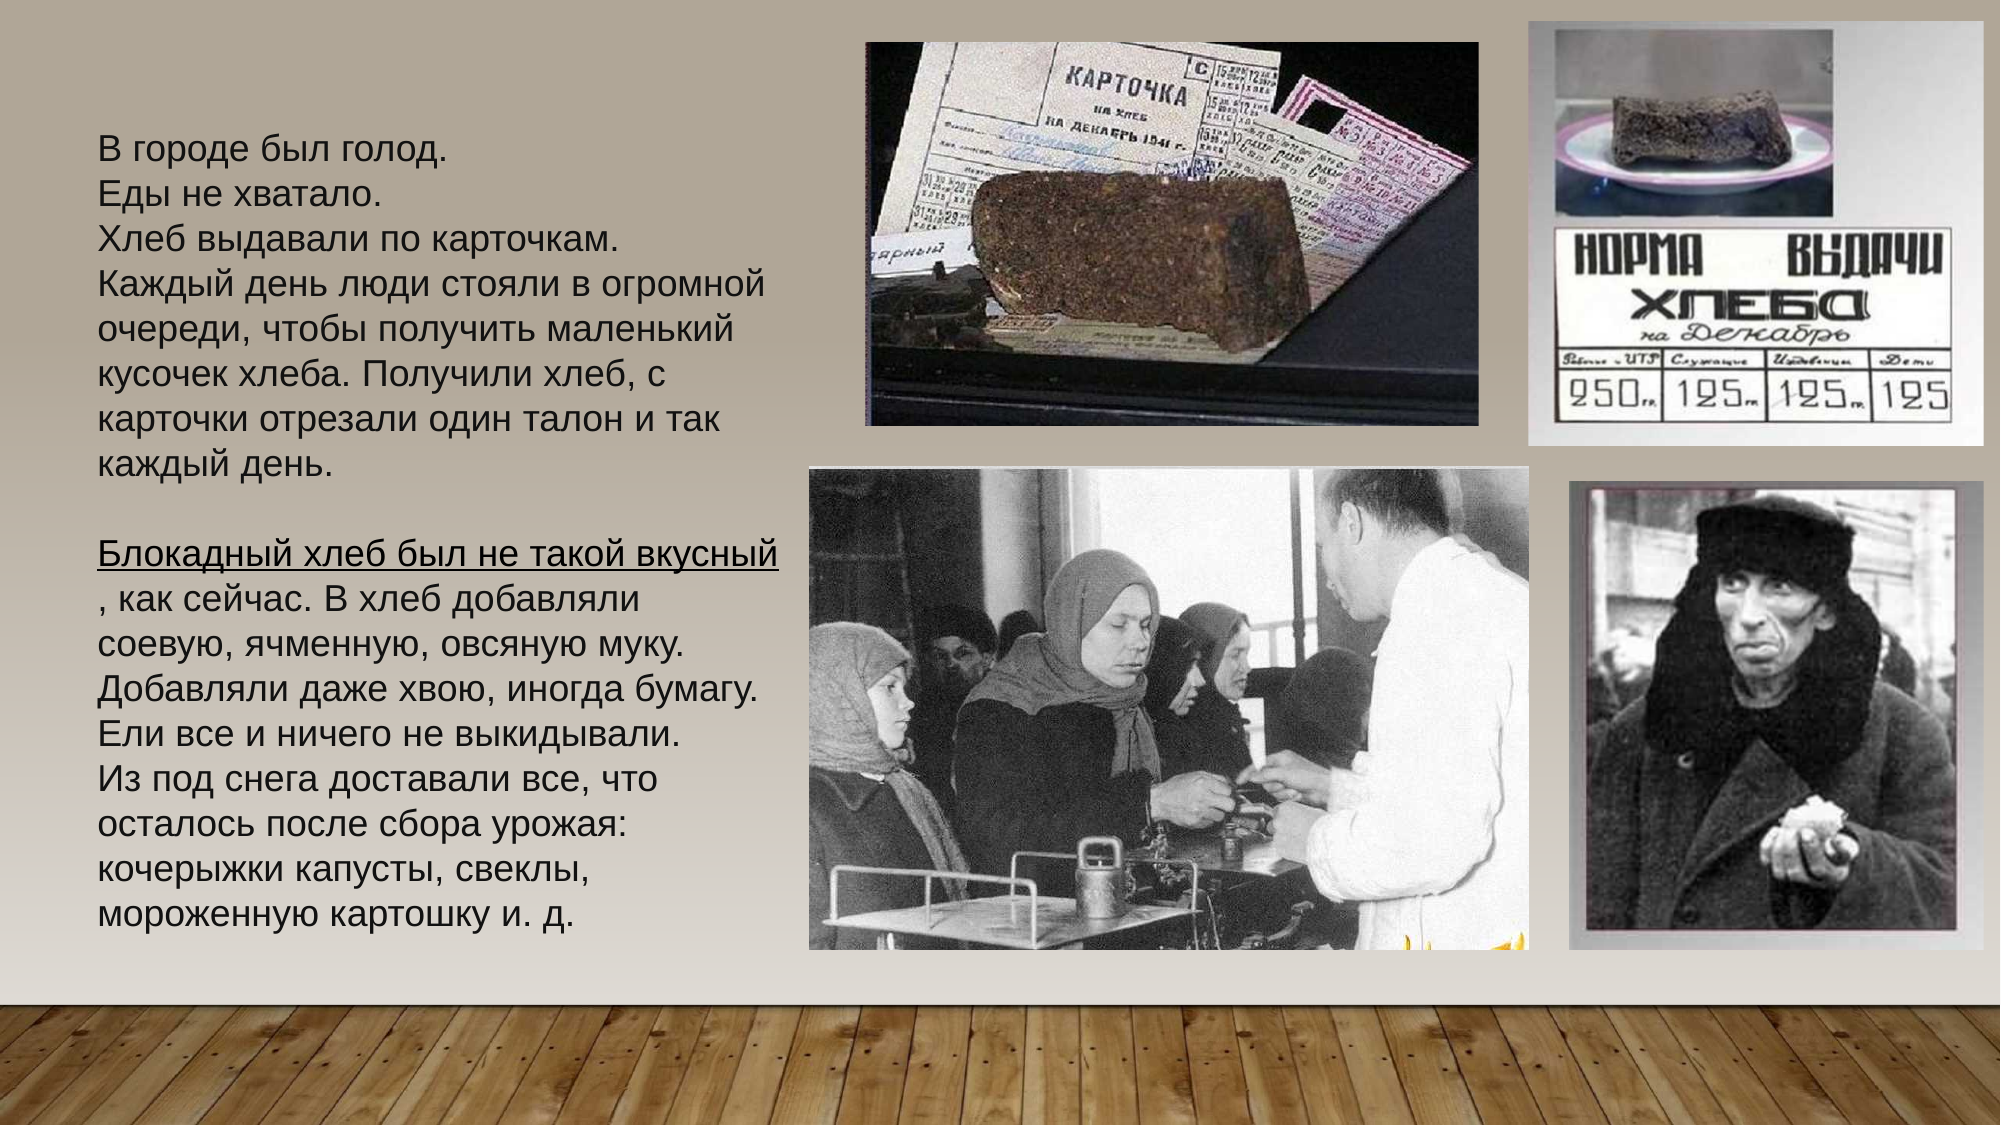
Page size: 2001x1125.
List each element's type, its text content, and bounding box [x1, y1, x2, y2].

picture [1528, 21, 1984, 446]
picture [0, 1005, 2000, 1125]
picture [865, 41, 1480, 426]
text_box В городе был голод. Еды не хватало. Хлеб выдавали по карточкам. Каждый день люди стояли в огромной очереди, чтобы получить маленький кусочек хлеба. Получили хлеб, с карточки отрезали один талон и так каждый день. Блокадный хлеб был не такой вкусный, как сейчас. В хлеб добавляли соевую, ячменную, овсяную муку. Добавляли даже хвою, иногда бумагу. Ели все и ничего не выкидывали. Из под снега доставали все, что осталось после сбора урожая: кочерыжки капусты, свеклы, мороженную картошку и. д. [82, 116, 802, 987]
picture [808, 466, 1529, 950]
picture [1568, 480, 1984, 950]
